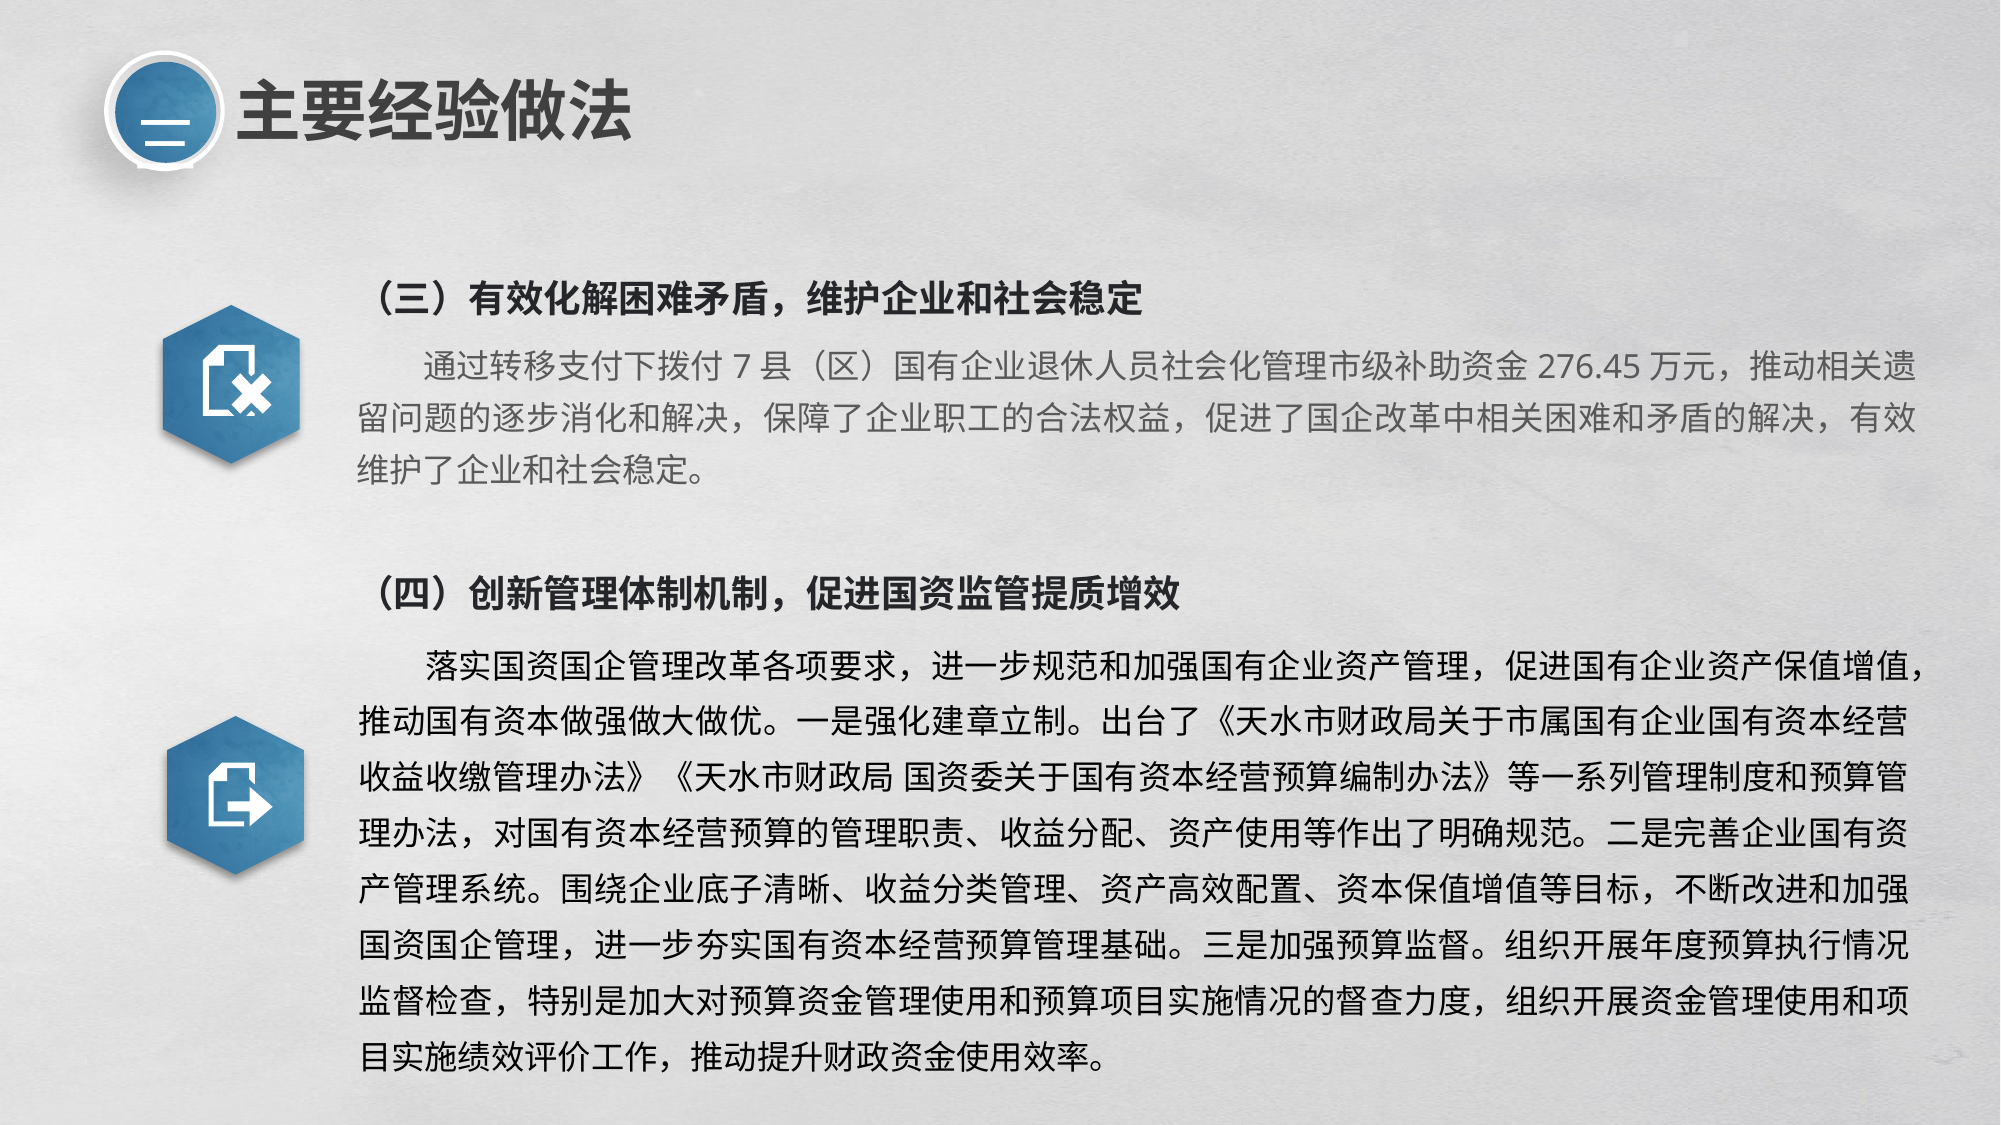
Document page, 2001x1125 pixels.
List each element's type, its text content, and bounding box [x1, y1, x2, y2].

picture [0, 0, 2001, 1125]
text_box （四）创新管理体制机制，促进国资监管提质增效 [341, 562, 1268, 623]
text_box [105, 30, 223, 178]
text_box 落实国资国企管理改革各项要求，进一步规范和加强国有企业资产管理，促进国有企业资产保值增值，推动国有资本做强做大做优。一是强化建章立制。出台了《天水市财政局关于市属国有企业国有资本经营收益收缴管理办法》《天水市财政局 国资委关于国有资本经营预算编制办法》等一系列管理制度和预算管理办法，对国有资本经营预算的管理职责、收益分配、资产使用等作出了明确规范。二是完善企业国有资产管理系统。围绕企业底子清晰、收益分类管理、资产高效配置、资本保值增值等目标，不断改进和加强国资国企管理，进一步夯实国有资本经营预算管理基础。三是加强预算监督。组织开展年度预算执行情况监督检查，特别是加大对预算资金管理使用和预算项目实施情况的督查力度，组织开展资金管理使用和项目实施绩效评价工作，推动提升财政资金使用效率。 [343, 621, 1925, 1084]
text_box 通过转移支付下拨付7县（区）国有企业退休人员社会化管理市级补助资金276.45万元，推动相关遗留问题的逐步消化和解决，保障了企业职工的合法权益，促进了国企改革中相关困难和矛盾的解决，有效维护了企业和社会稳定。 [341, 326, 1932, 549]
text_box （三）有效化解困难矛盾，维护企业和社会稳定 [341, 267, 1210, 326]
text_box 主要经验做法 [227, 61, 650, 157]
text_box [162, 304, 300, 464]
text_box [166, 715, 305, 875]
